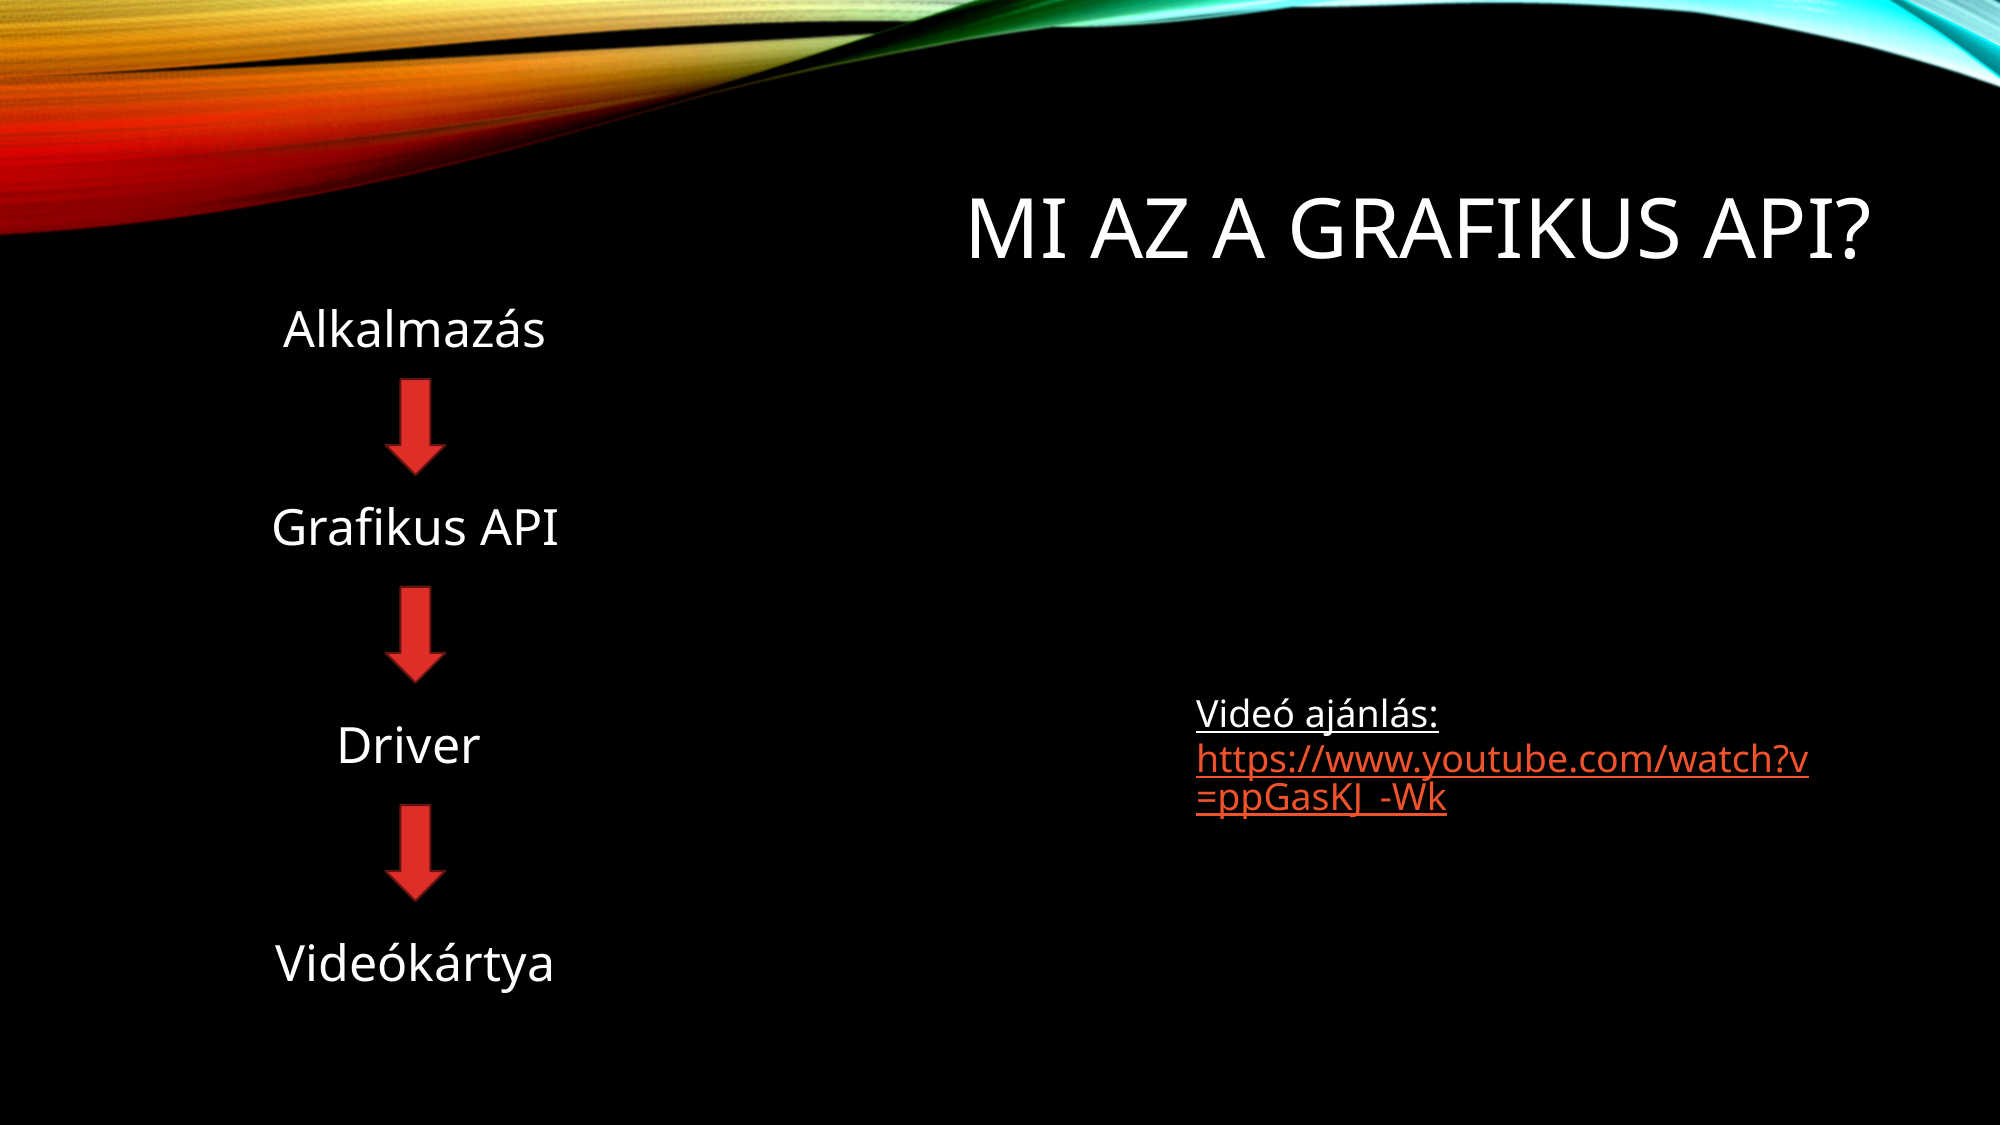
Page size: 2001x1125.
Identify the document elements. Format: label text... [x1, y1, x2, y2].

text_box Alkalmazás [122, 290, 708, 365]
text_box [384, 378, 447, 476]
text_box Driver [184, 706, 633, 782]
text_box [384, 585, 447, 684]
text_box [384, 803, 447, 902]
text_box Grafikus API [245, 488, 585, 563]
title Mi az a Grafikus API? [474, 125, 1888, 338]
text_box Videó ajánlás: https://www.youtube.com/watch?v=ppGasKJ_-Wk [1181, 682, 1840, 794]
picture [0, 0, 2000, 237]
text_box Videókártya [239, 923, 592, 999]
